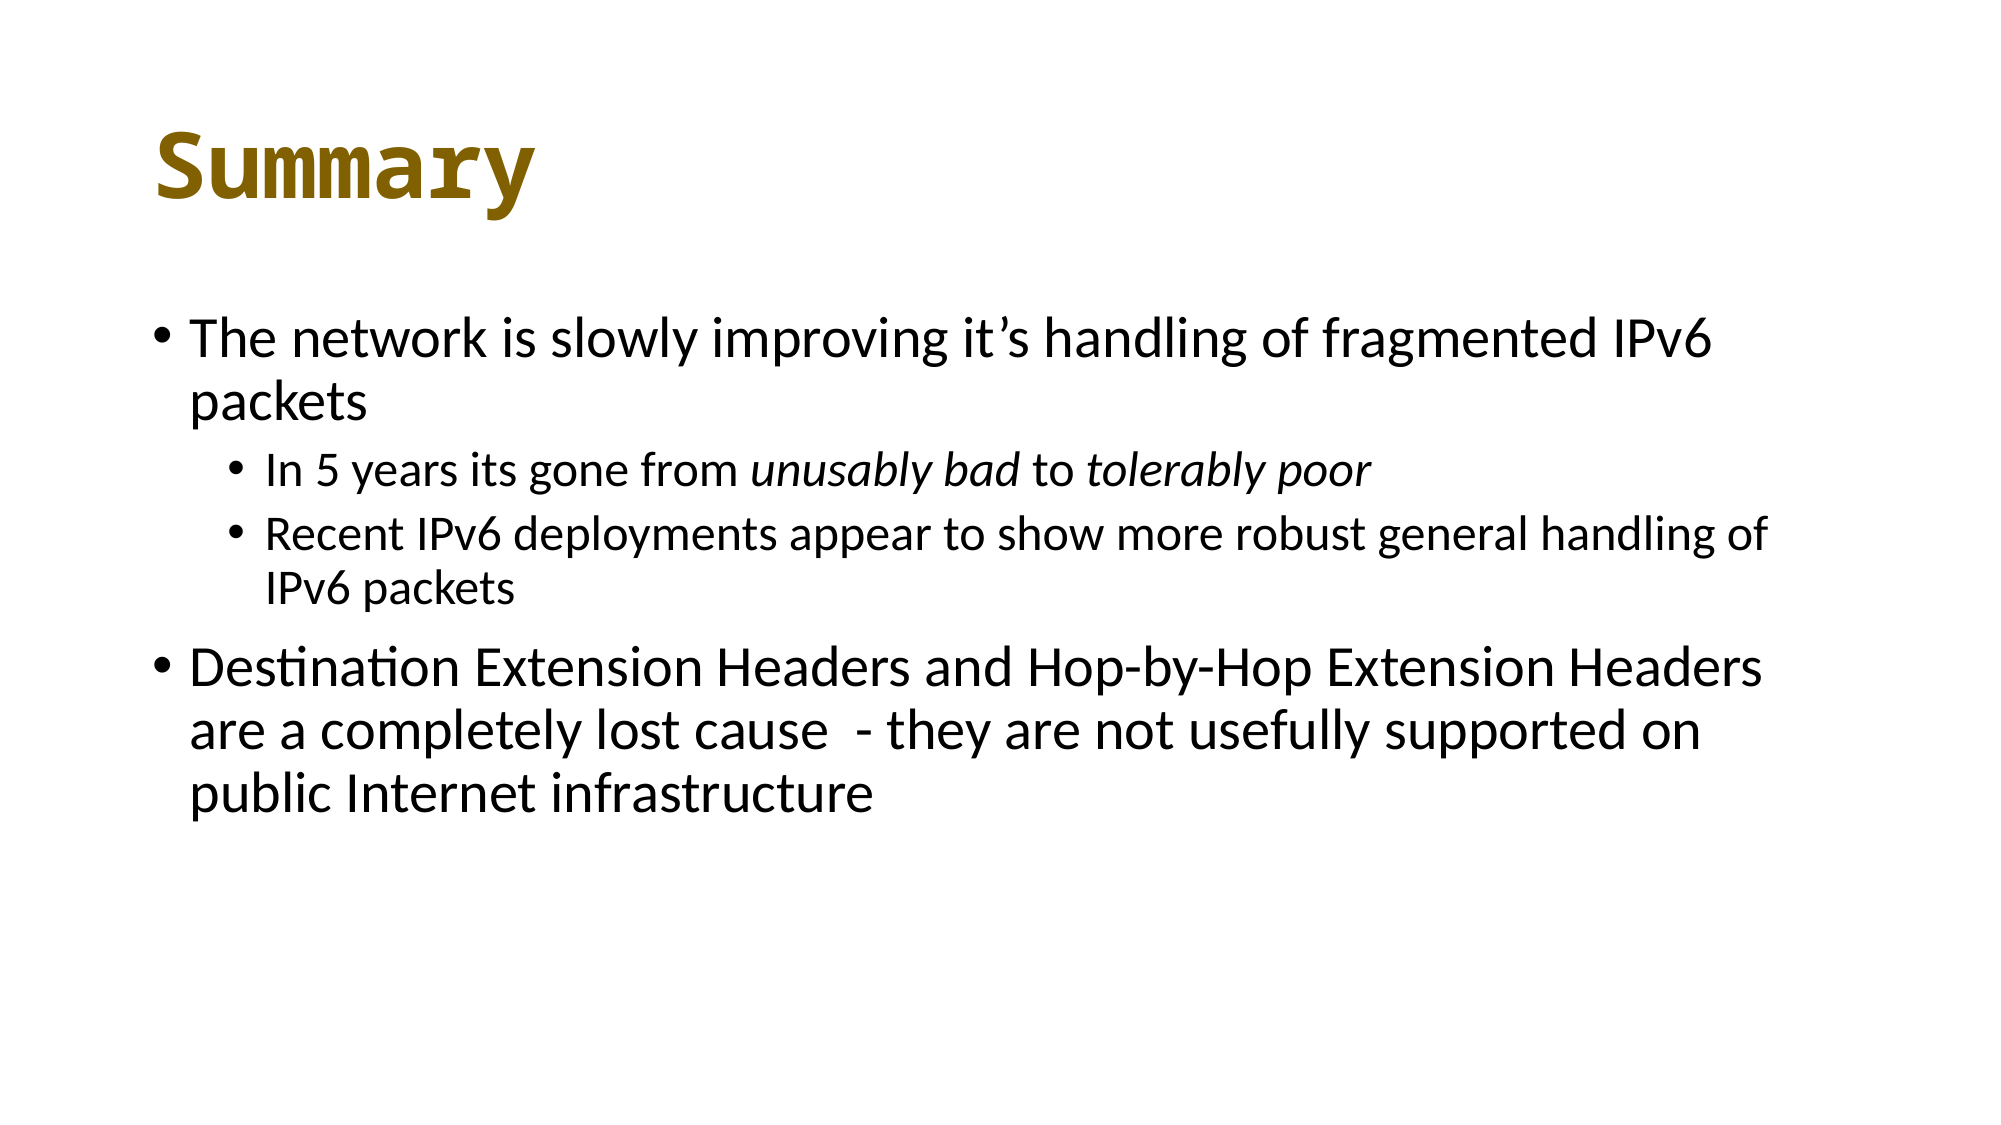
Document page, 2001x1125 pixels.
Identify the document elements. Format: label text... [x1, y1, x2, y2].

list The network is slowly improving it’s handling of fragmented IPv6 packets In 5 years its gone from unusably bad to tolerably poor Recent IPv6 deployments appear to show more robust general handling of IPv6 packets Destination Extension Headers and Hop-by-Hop Extension Headers are a completely lost cause - they are not usefully supported on public Internet infrastructure [137, 299, 1863, 1014]
title Summary [137, 59, 1863, 278]
